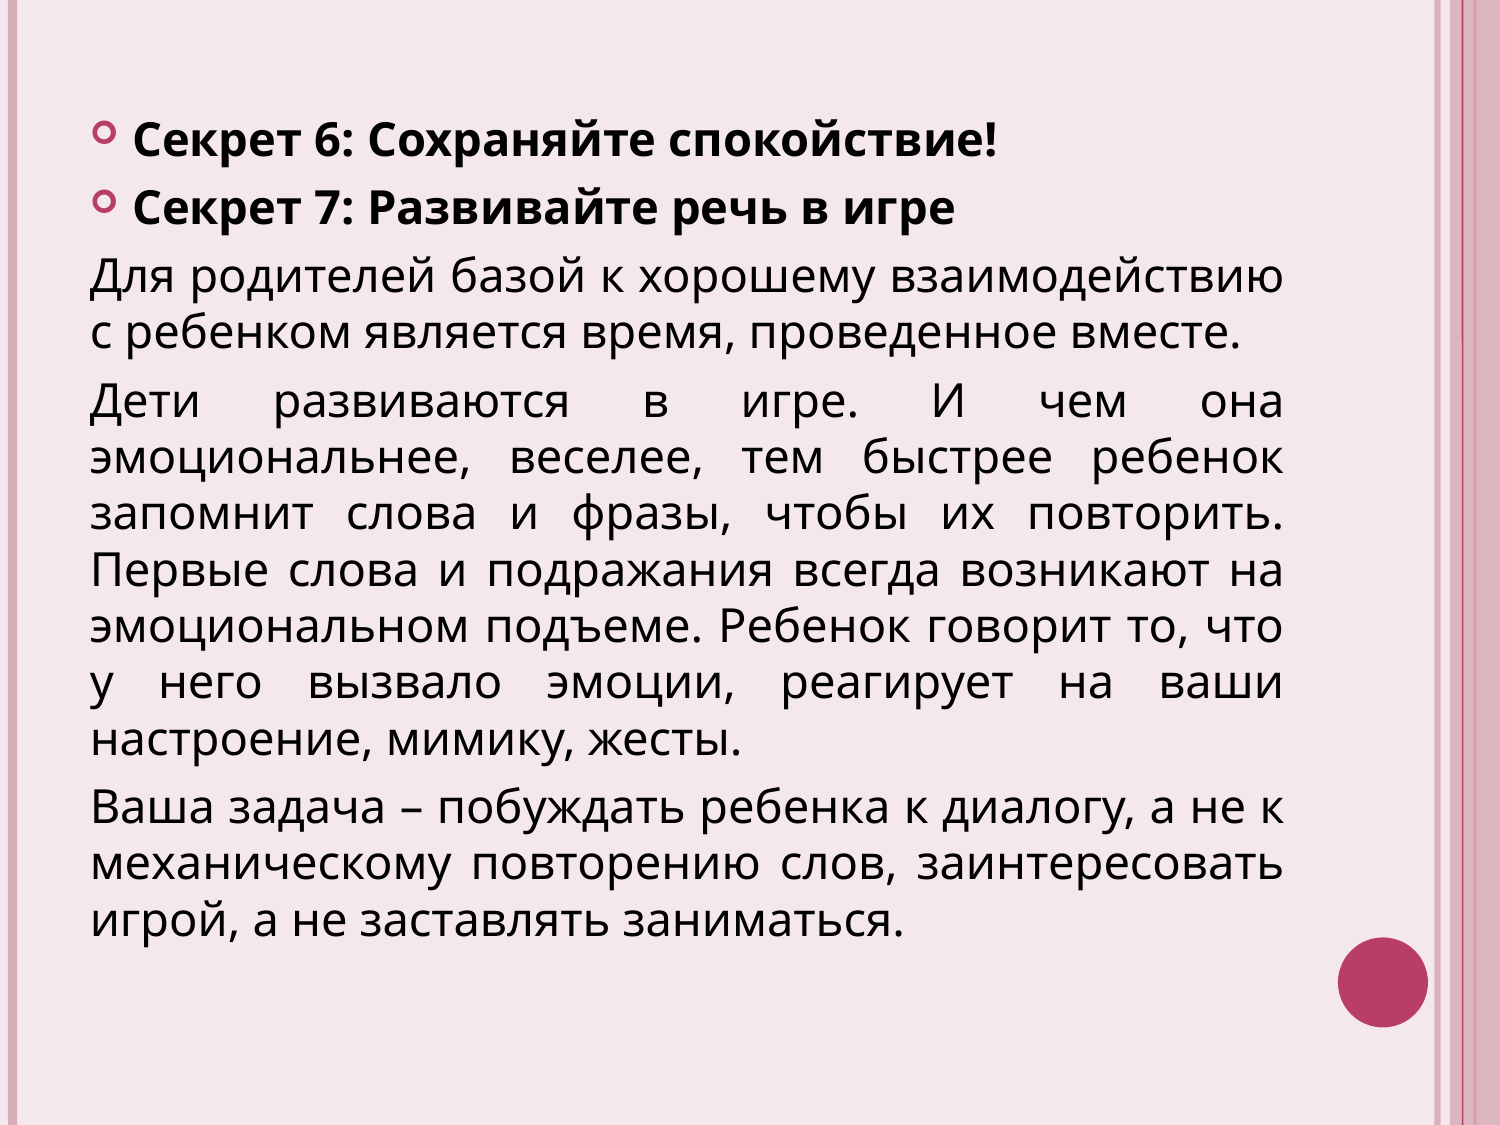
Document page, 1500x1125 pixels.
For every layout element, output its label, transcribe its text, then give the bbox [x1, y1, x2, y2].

list Секрет 6: Сохраняйте спокойствие! Секрет 7: Развивайте речь в игре Для родителей базой к хорошему взаимодействию с ребенком является время, проведенное вместе. Дети развиваются в игре. И чем она эмоциональнее, веселее, тем быстрее ребенок запомнит слова и фразы, чтобы их повторить. Первые слова и подражания всегда возникают на эмоциональном подъеме. Ребенок говорит то, что у него вызвало эмоции, реагирует на ваши настроение, мимику, жесты. Ваша задача – побуждать ребенка к диалогу, а не к механическому повторению слов, заинтересовать игрой, а не заставлять заниматься. [75, 101, 1300, 1062]
